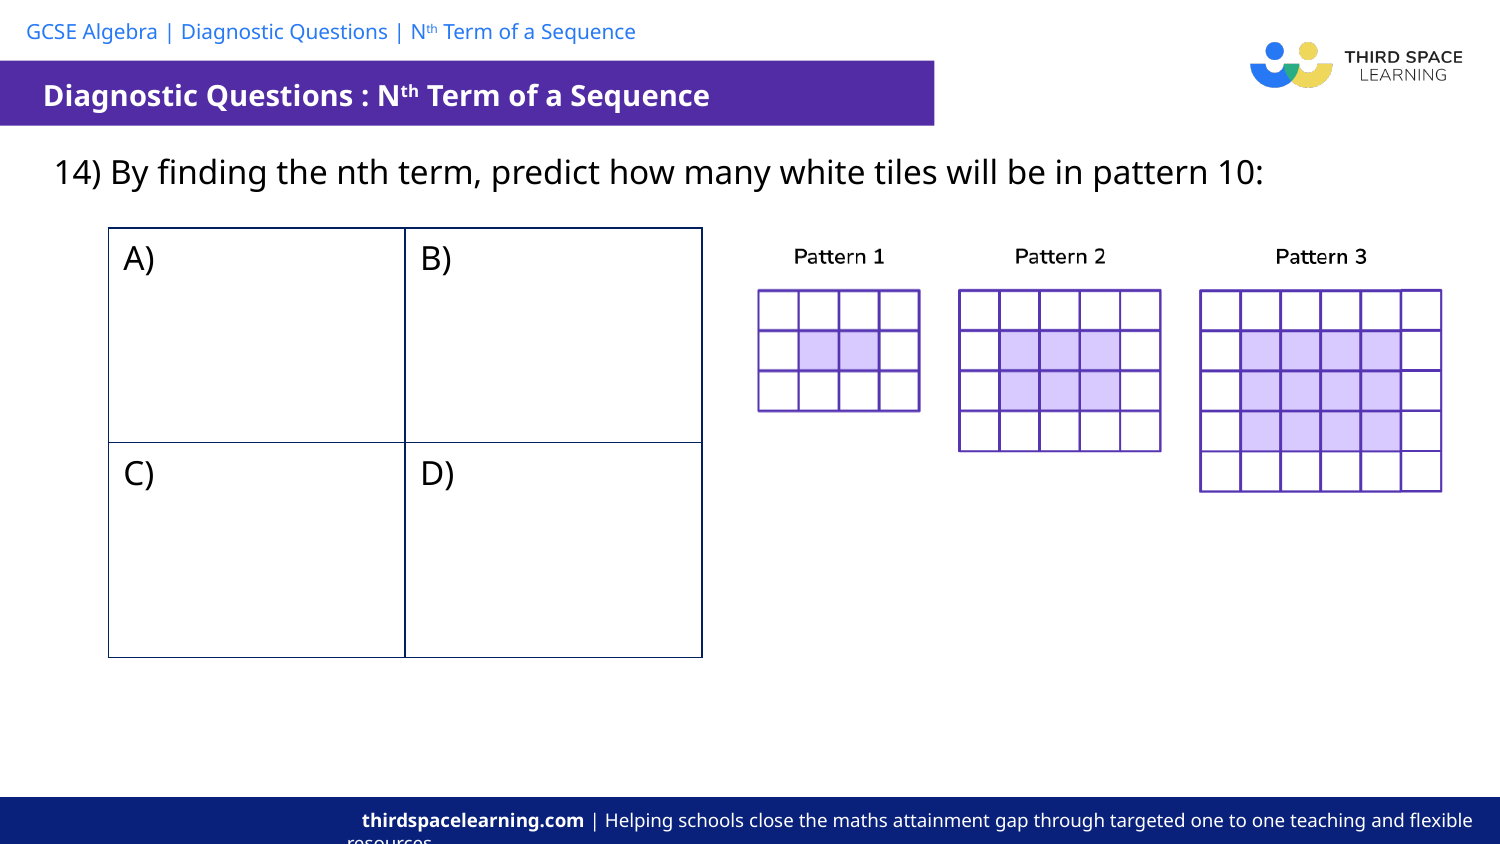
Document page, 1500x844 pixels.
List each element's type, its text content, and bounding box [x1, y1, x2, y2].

picture [1250, 33, 1465, 99]
picture [749, 235, 1449, 501]
table_header 14) By finding the nth term, predict how many white tiles will be in pattern 10: [19, 142, 1343, 330]
text_box Diagnostic Questions : Nth Term of a Sequence [27, 61, 849, 127]
